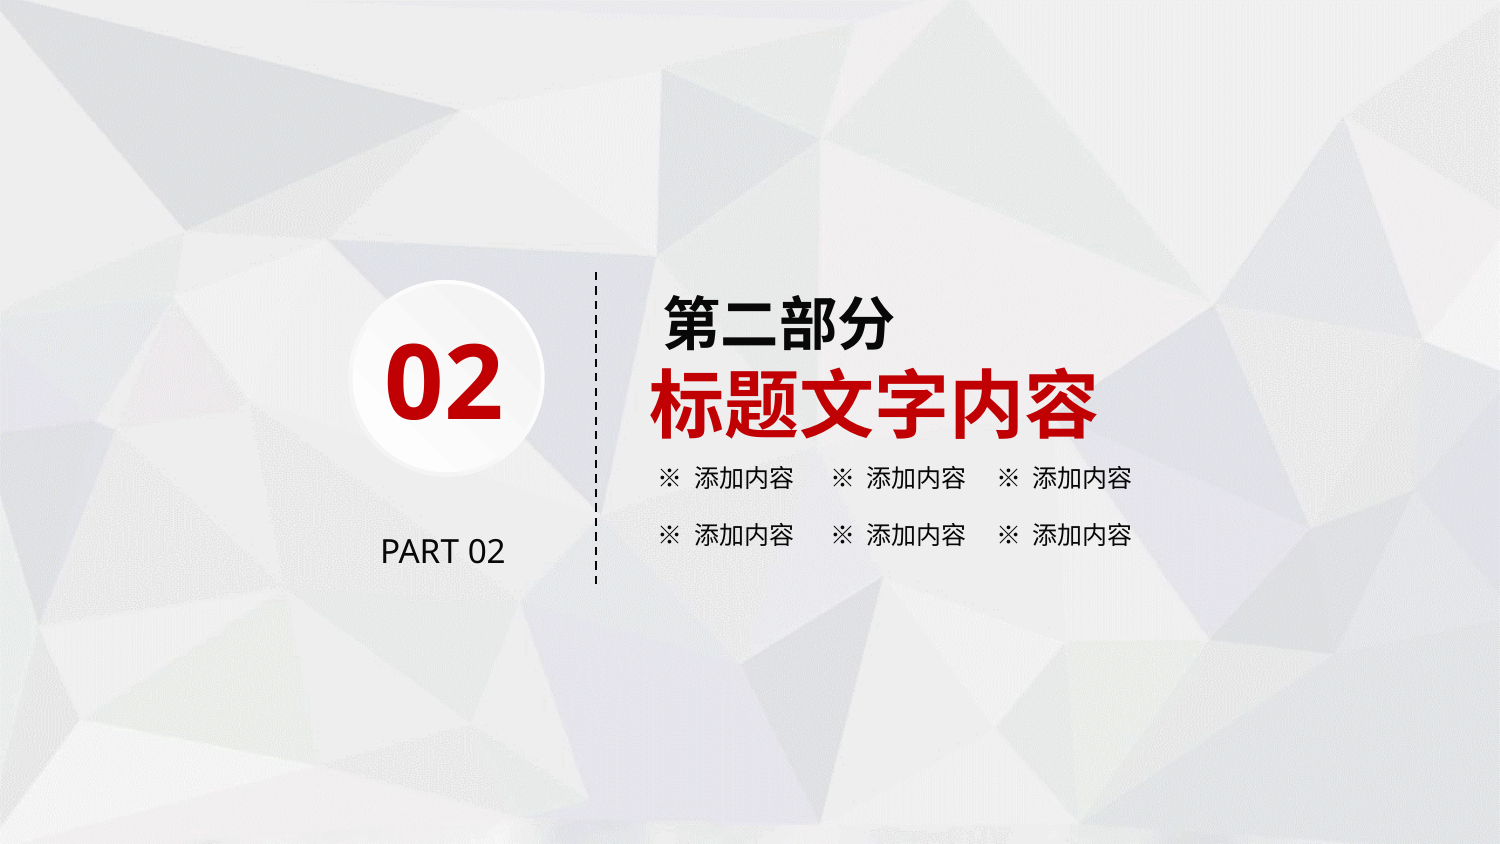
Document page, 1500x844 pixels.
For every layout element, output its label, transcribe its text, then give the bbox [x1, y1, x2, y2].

text_box ※ 添加内容 [647, 457, 817, 498]
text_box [348, 279, 545, 477]
text_box 第二部分 标题文字内容 [634, 280, 1114, 455]
text_box PART 02 [380, 529, 529, 570]
text_box ※ 添加内容 [647, 514, 810, 555]
picture [0, 0, 1500, 844]
text_box ※ 添加内容 [820, 457, 982, 498]
text_box ※ 添加内容 [820, 514, 982, 555]
text_box ※ 添加内容 [986, 457, 1155, 498]
text_box ※ 添加内容 [986, 514, 1148, 555]
